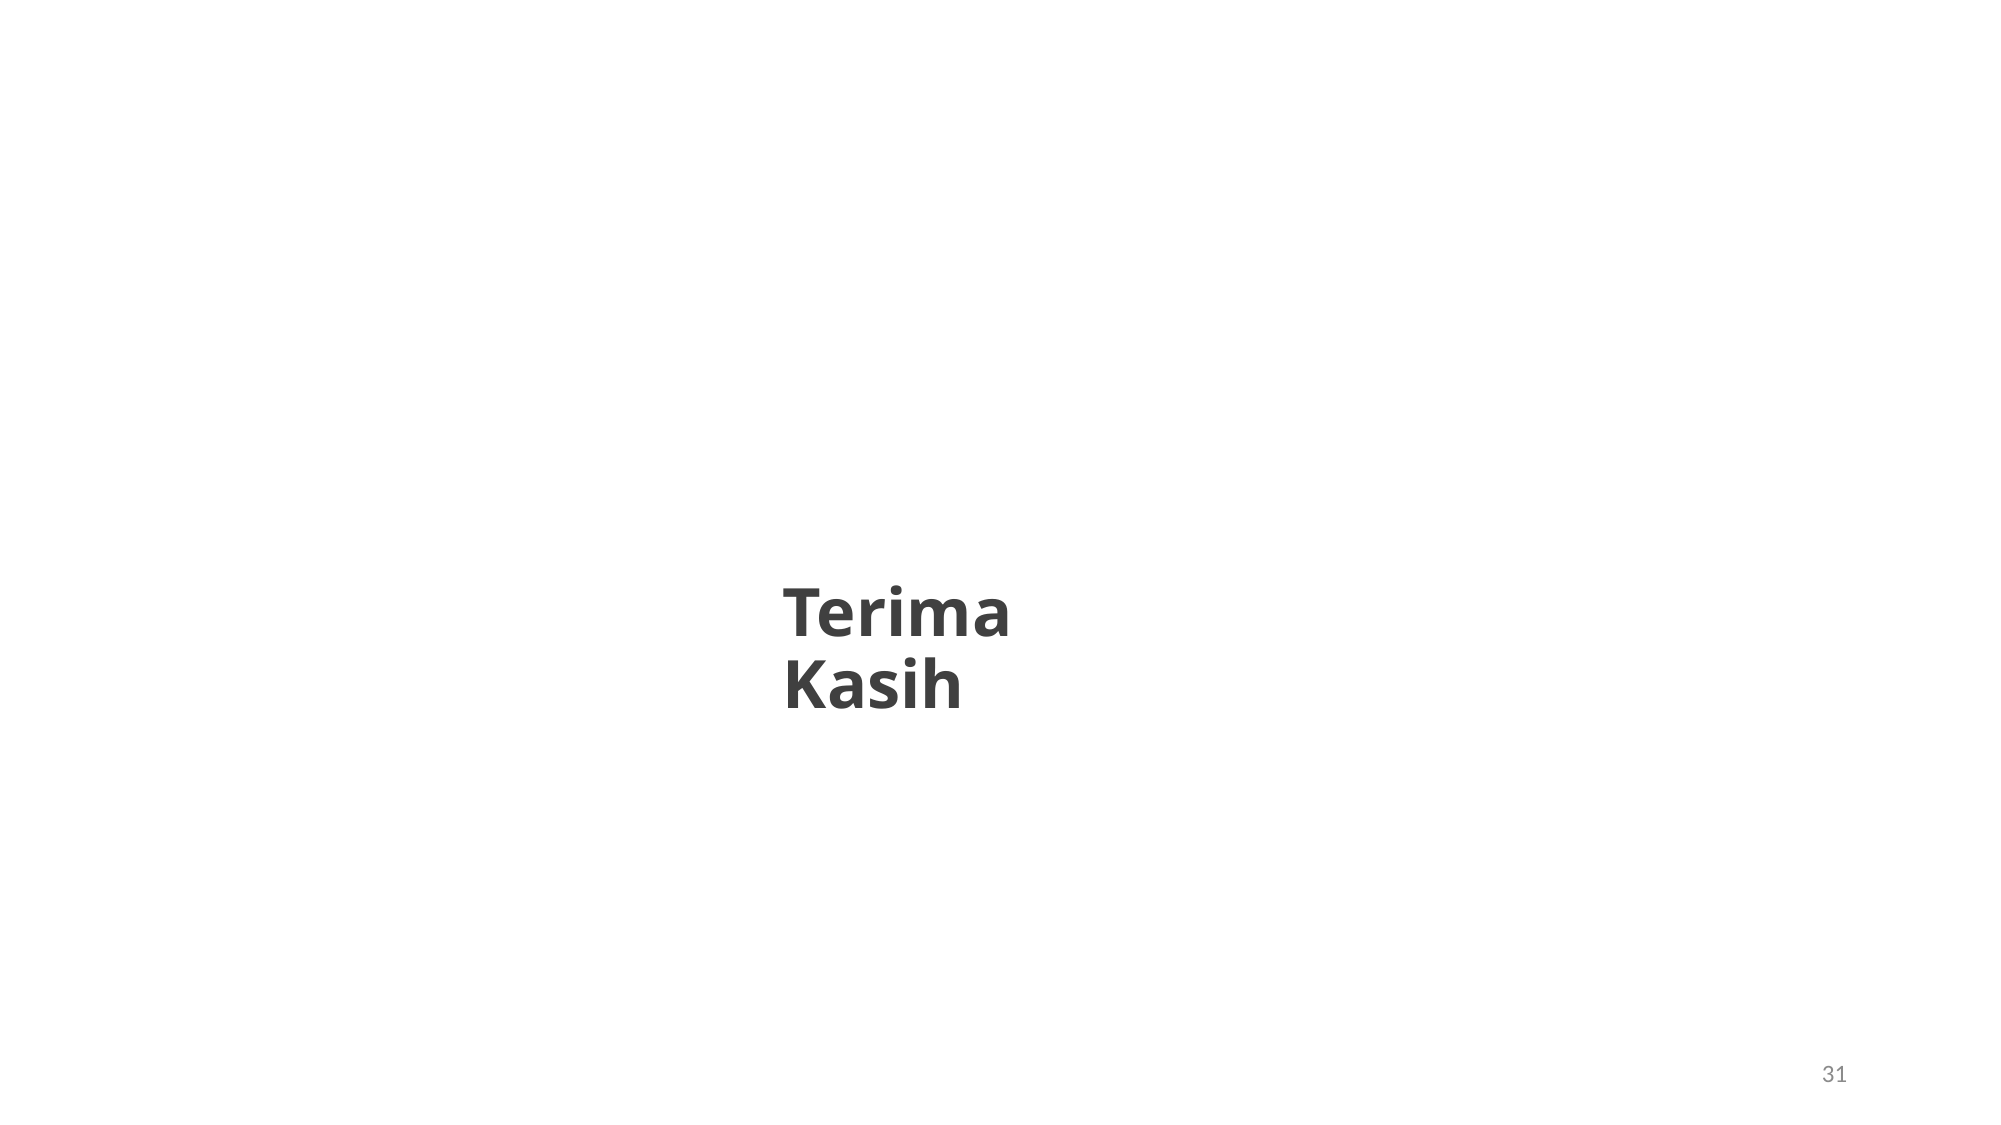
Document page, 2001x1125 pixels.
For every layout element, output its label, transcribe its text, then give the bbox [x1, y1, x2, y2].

title Terima Kasih [767, 572, 1212, 730]
slide_number 31 [1412, 1042, 1863, 1103]
